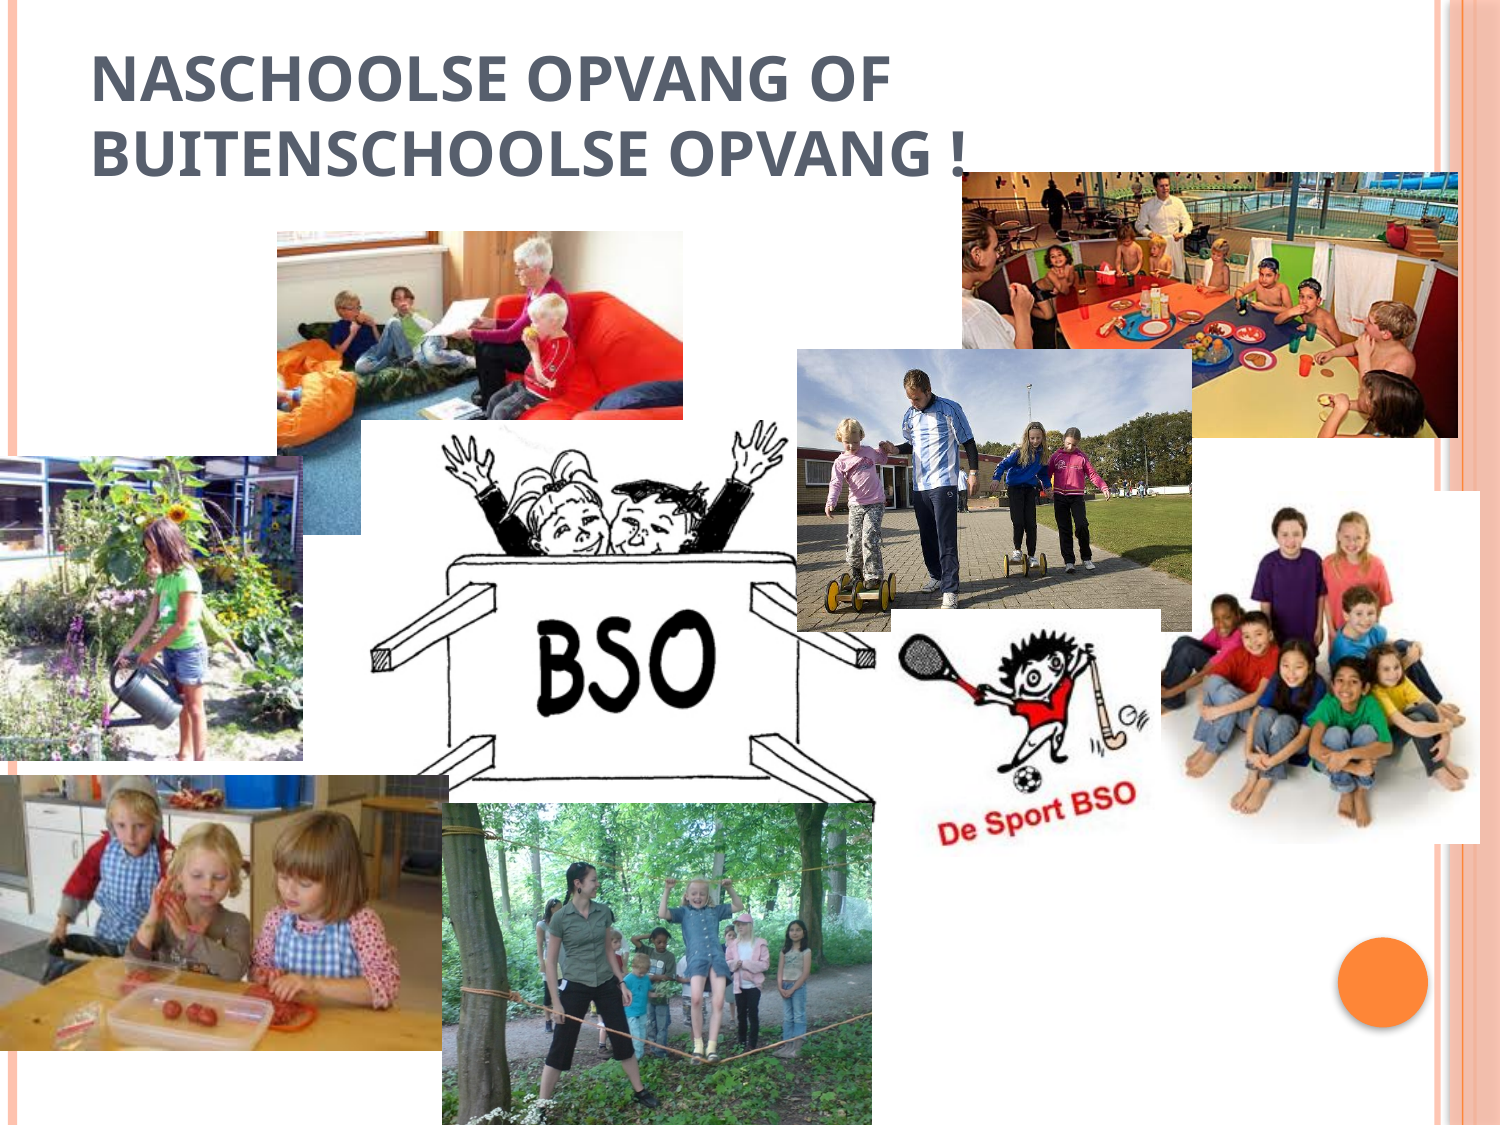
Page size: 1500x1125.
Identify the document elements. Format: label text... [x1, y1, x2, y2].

picture [0, 172, 1480, 1125]
title Naschoolse opvang of buitenschoolse opvang ! [75, 19, 1300, 197]
